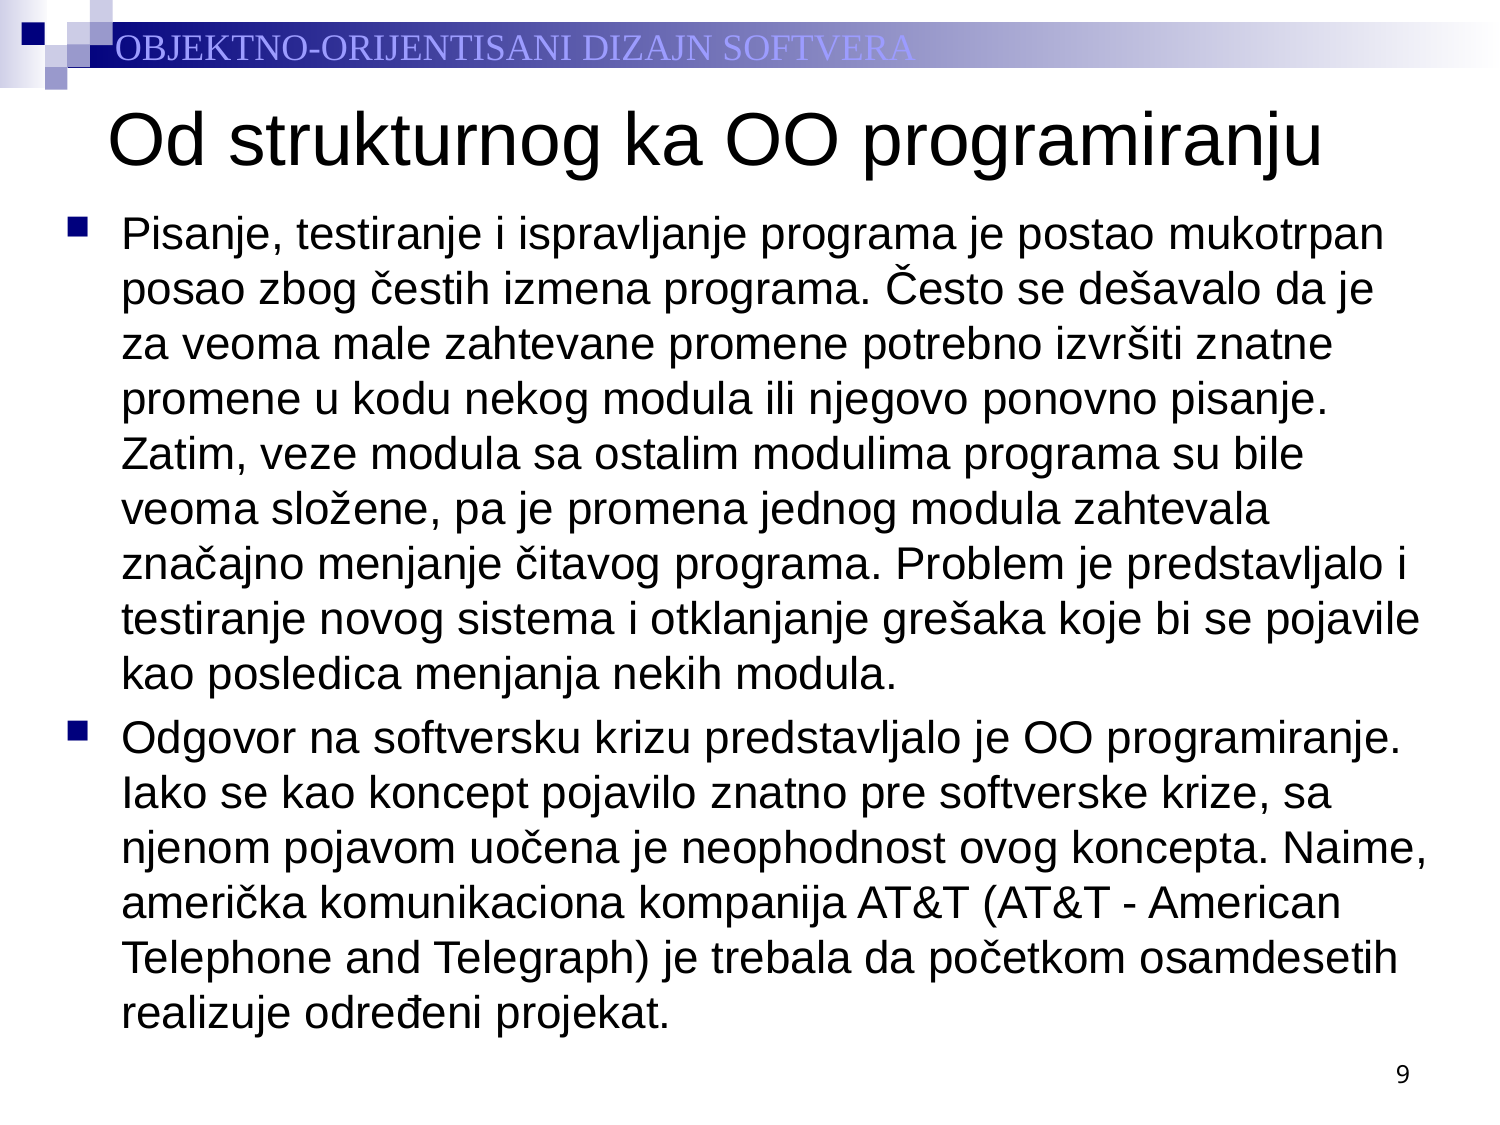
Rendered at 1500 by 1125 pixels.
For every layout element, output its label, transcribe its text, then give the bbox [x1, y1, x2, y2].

title Od strukturnog ka OO programiranju [92, 75, 1459, 197]
text_box Pisanje, testiranje i ispravljanje programa je postao mukotrpan posao zbog čestih izmena programa. Često se dešavalo da je za veoma male zahtevane promene potrebno izvršiti znatne promene u kodu nekog modula ili njegovo ponovno pisanje. Zatim, veze modula sa ostalim modulima programa su bile veoma složene, pa je promena jednog modula zahtevala značajno menjanje čitavog programa. Problem je predstavljalo i testiranje novog sistema i otklanjanje grešaka koje bi se pojavile kao posledica menjanja nekih modula. Odgovor na softversku krizu predstavljalo je OO programiranje. Iako se kao koncept pojavilo znatno pre softverske krize, sa njenom pojavom uočena je neophodnost ovog koncepta. Naime, američka komunikaciona kompanija AT&T (AT&T - American Telephone and Telegraph) je trebala da početkom osamdesetih realizuje određeni projekat. [50, 196, 1450, 1071]
slide_number 9 [1074, 1024, 1426, 1101]
